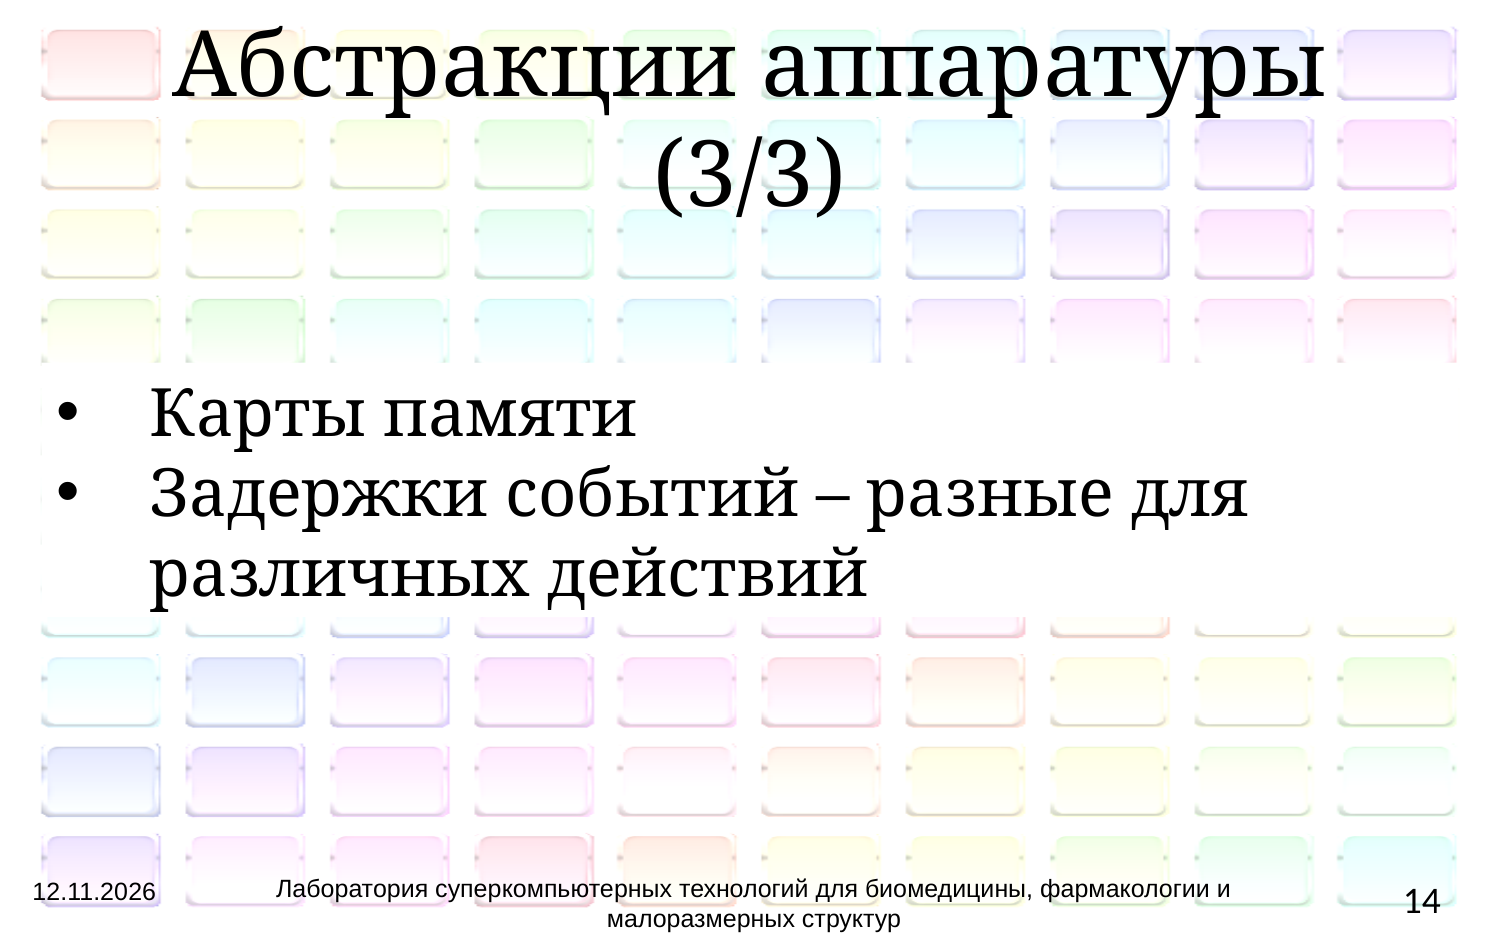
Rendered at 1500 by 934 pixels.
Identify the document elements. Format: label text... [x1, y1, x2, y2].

text_box Карты памяти Задержки событий – разные для различных действий [39, 360, 1461, 619]
title Абстракции аппаратуры (3/3) [75, 37, 1425, 193]
text_box Лаборатория суперкомпьютерных технологий для биомедицины, фармакологии и малоразмерных структур [171, 864, 1338, 915]
picture [0, 0, 1500, 934]
text_box 14 [1387, 868, 1473, 918]
text_box 06.12.2012 [17, 868, 183, 918]
